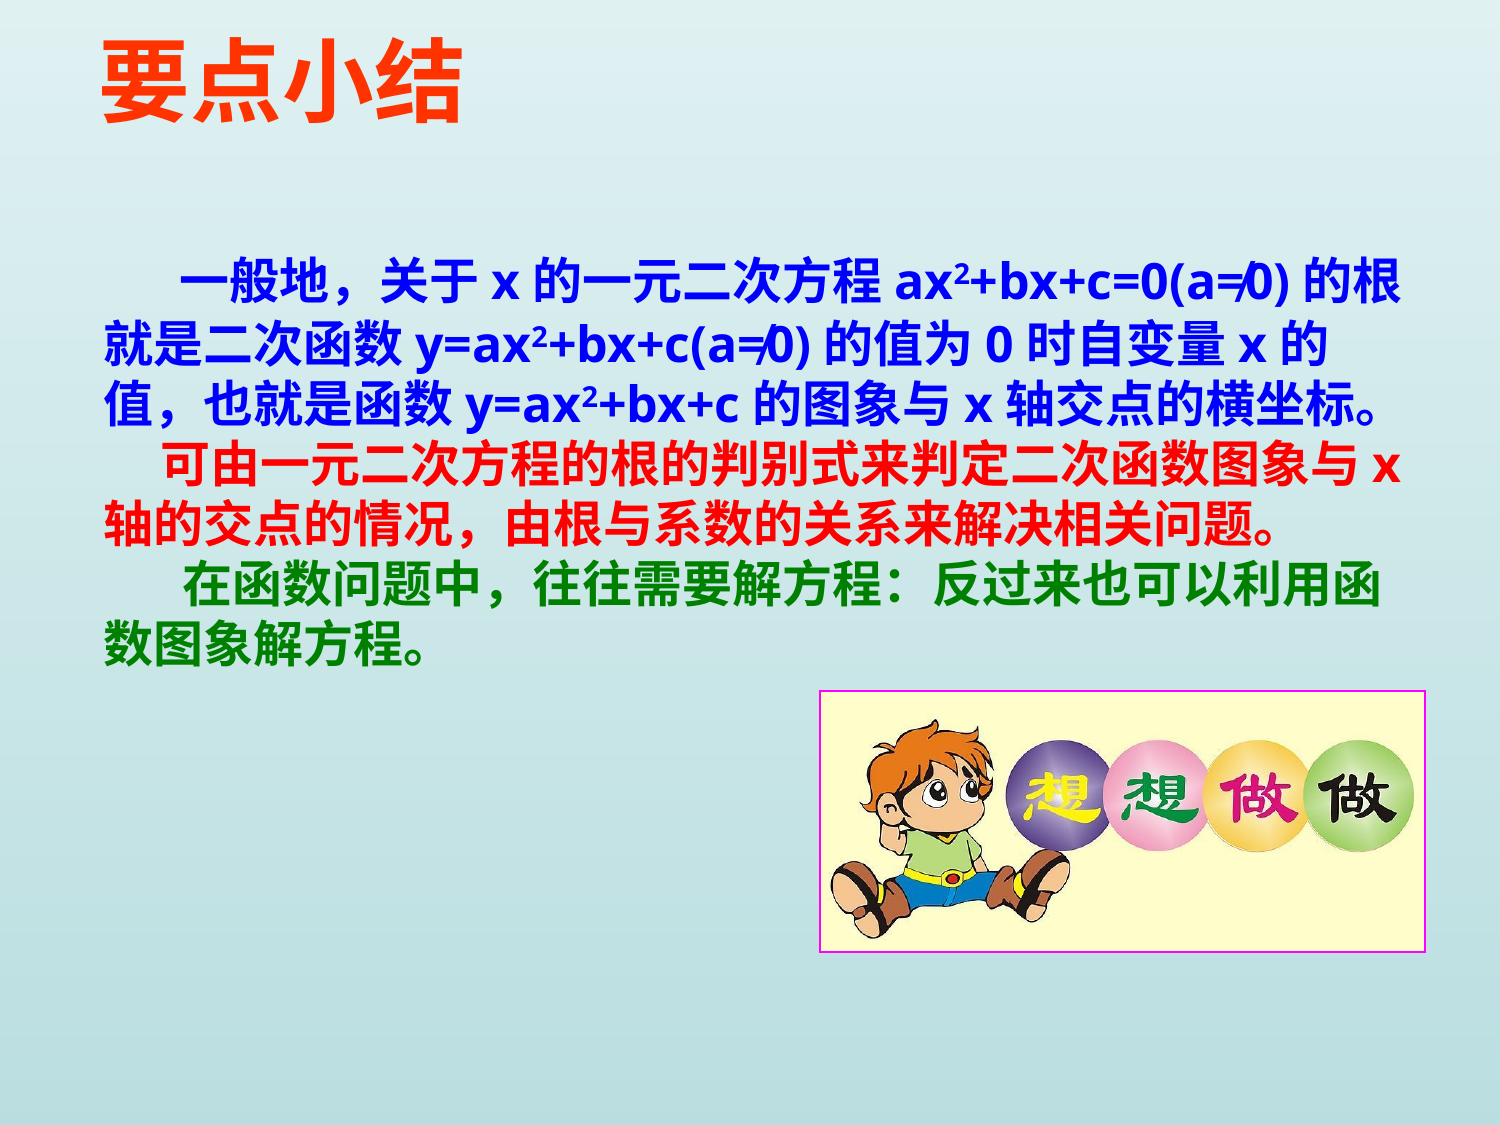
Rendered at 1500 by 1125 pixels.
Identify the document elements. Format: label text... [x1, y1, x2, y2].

picture [820, 692, 1424, 952]
title 要点小结 [75, 0, 491, 173]
text_box 一般地，关于x的一元二次方程ax2+bx+c=0(a≠0)的根就是二次函数y=ax2+bx+c(a≠0)的值为0时自变量x的值，也就是函数y=ax2+bx+c的图象与x轴交点的横坐标。 可由一元二次方程的根的判别式来判定二次函数图象与x轴的交点的情况，由根与系数的关系来解决相关问题。 在函数问题中，往往需要解方程：反过来也可以利用函数图象解方程。 [88, 225, 1436, 680]
